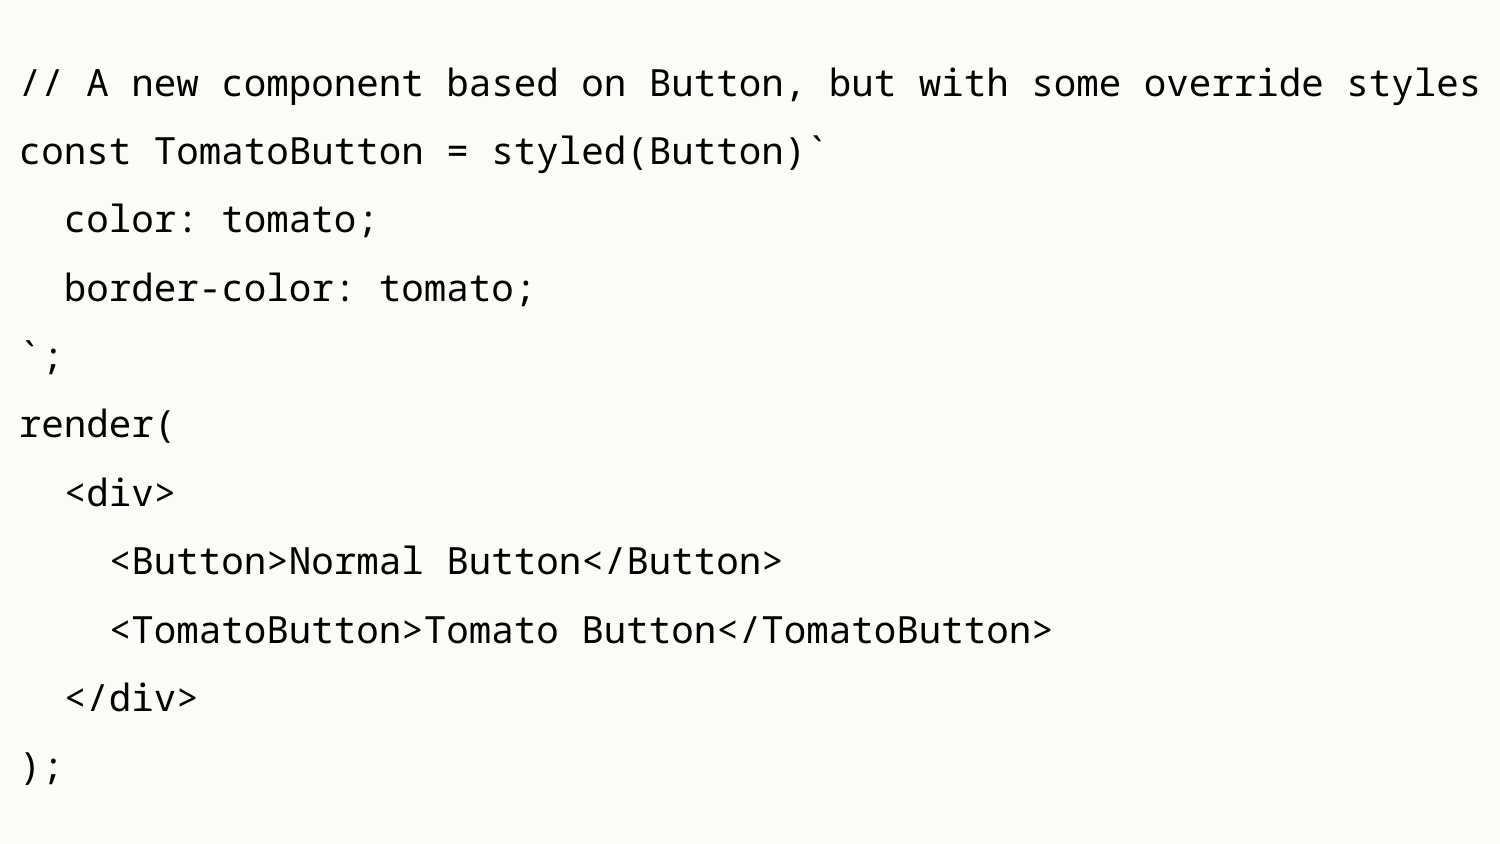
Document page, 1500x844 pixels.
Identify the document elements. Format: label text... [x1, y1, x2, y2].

text_box // A new component based on Button, but with some override styles const TomatoButton = styled(Button)` color: tomato; border-color: tomato; `; render( <div> <Button>Normal Button</Button> <TomatoButton>Tomato Button</TomatoButton> </div> ); [4, 44, 1496, 795]
